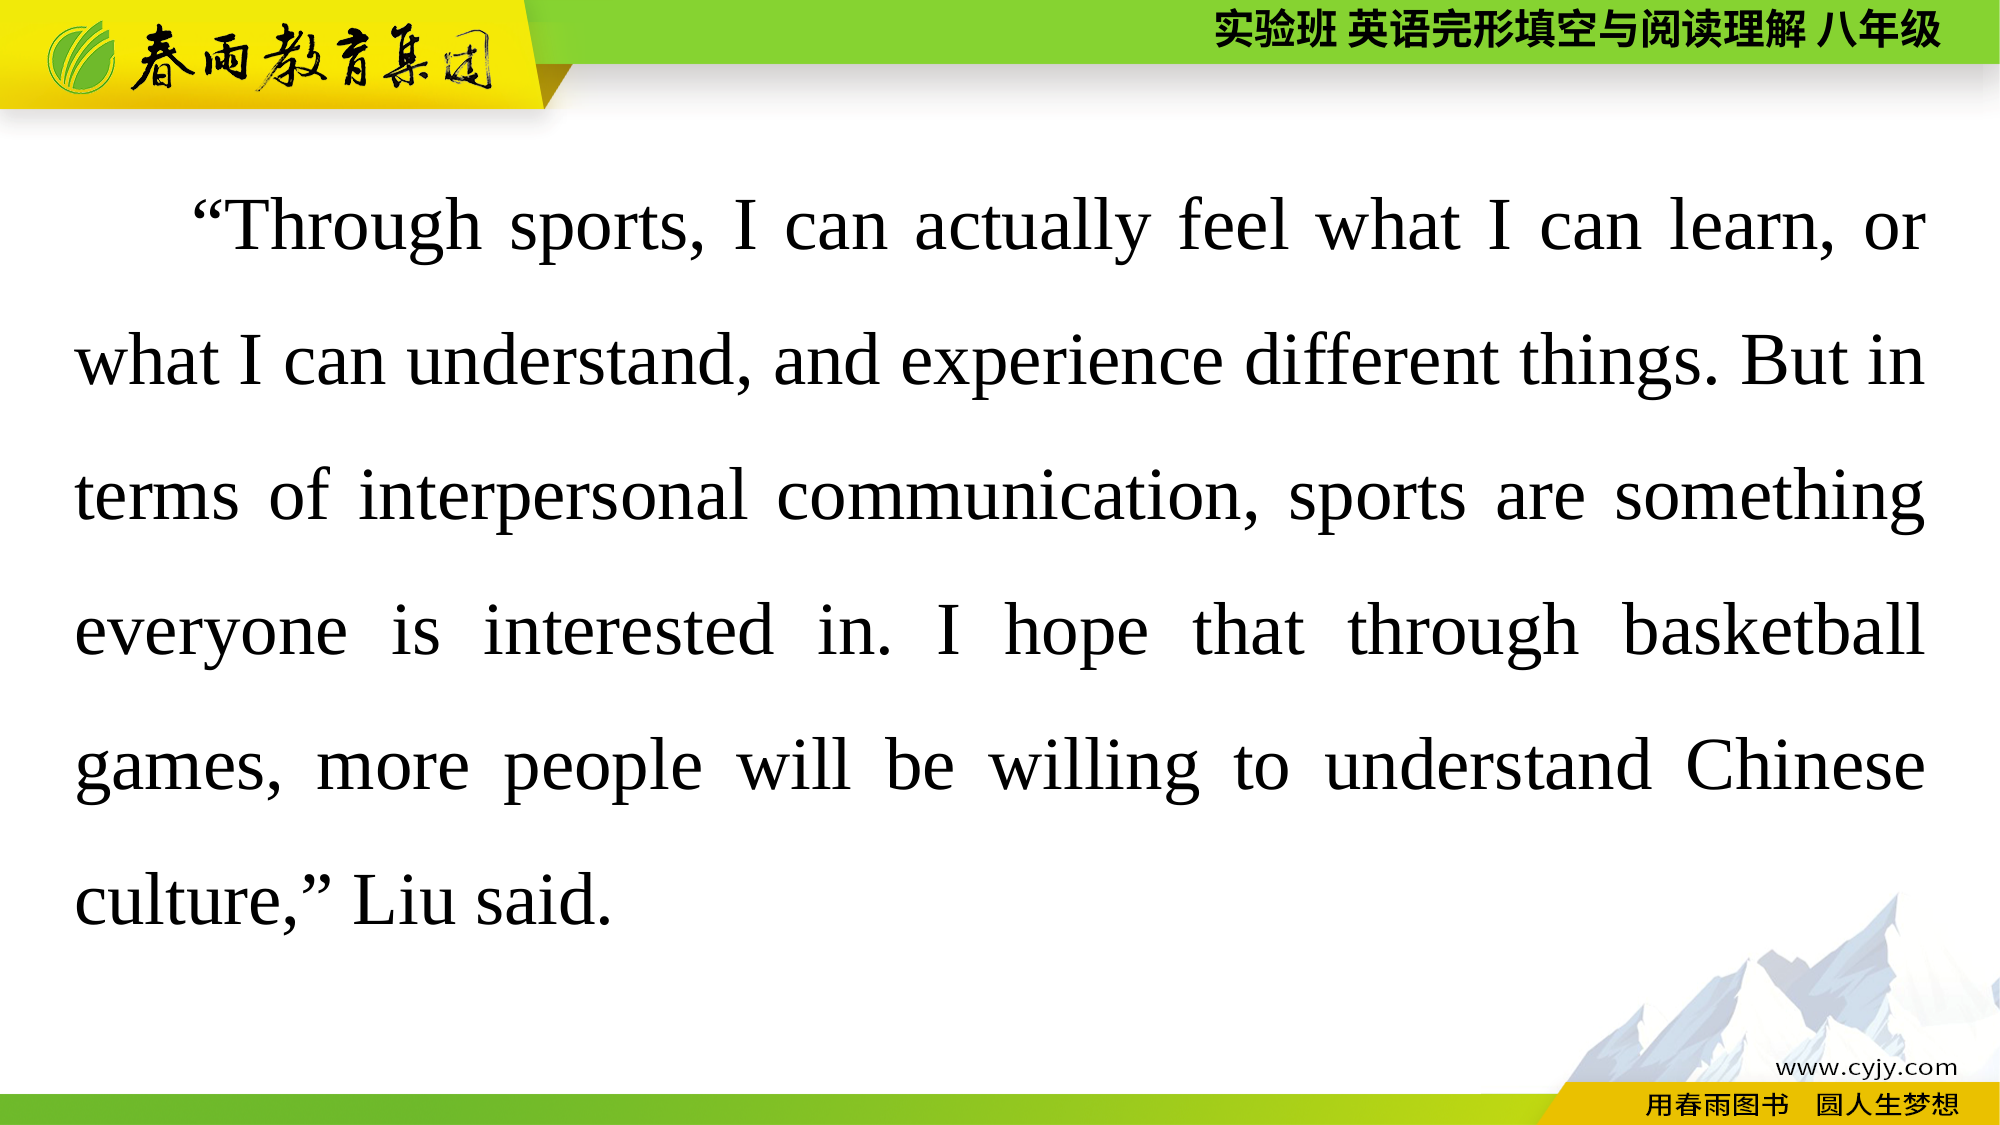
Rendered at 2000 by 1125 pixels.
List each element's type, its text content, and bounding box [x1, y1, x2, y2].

list “Through sports, I can actually feel what I can learn, or what I can understand, and experience different things. But in terms of interpersonal communication, sports are something everyone is interested in. I hope that through basketball games, more people will be willing to understand Chinese culture,” Liu said. [59, 122, 1944, 956]
picture [0, 0, 2000, 1125]
